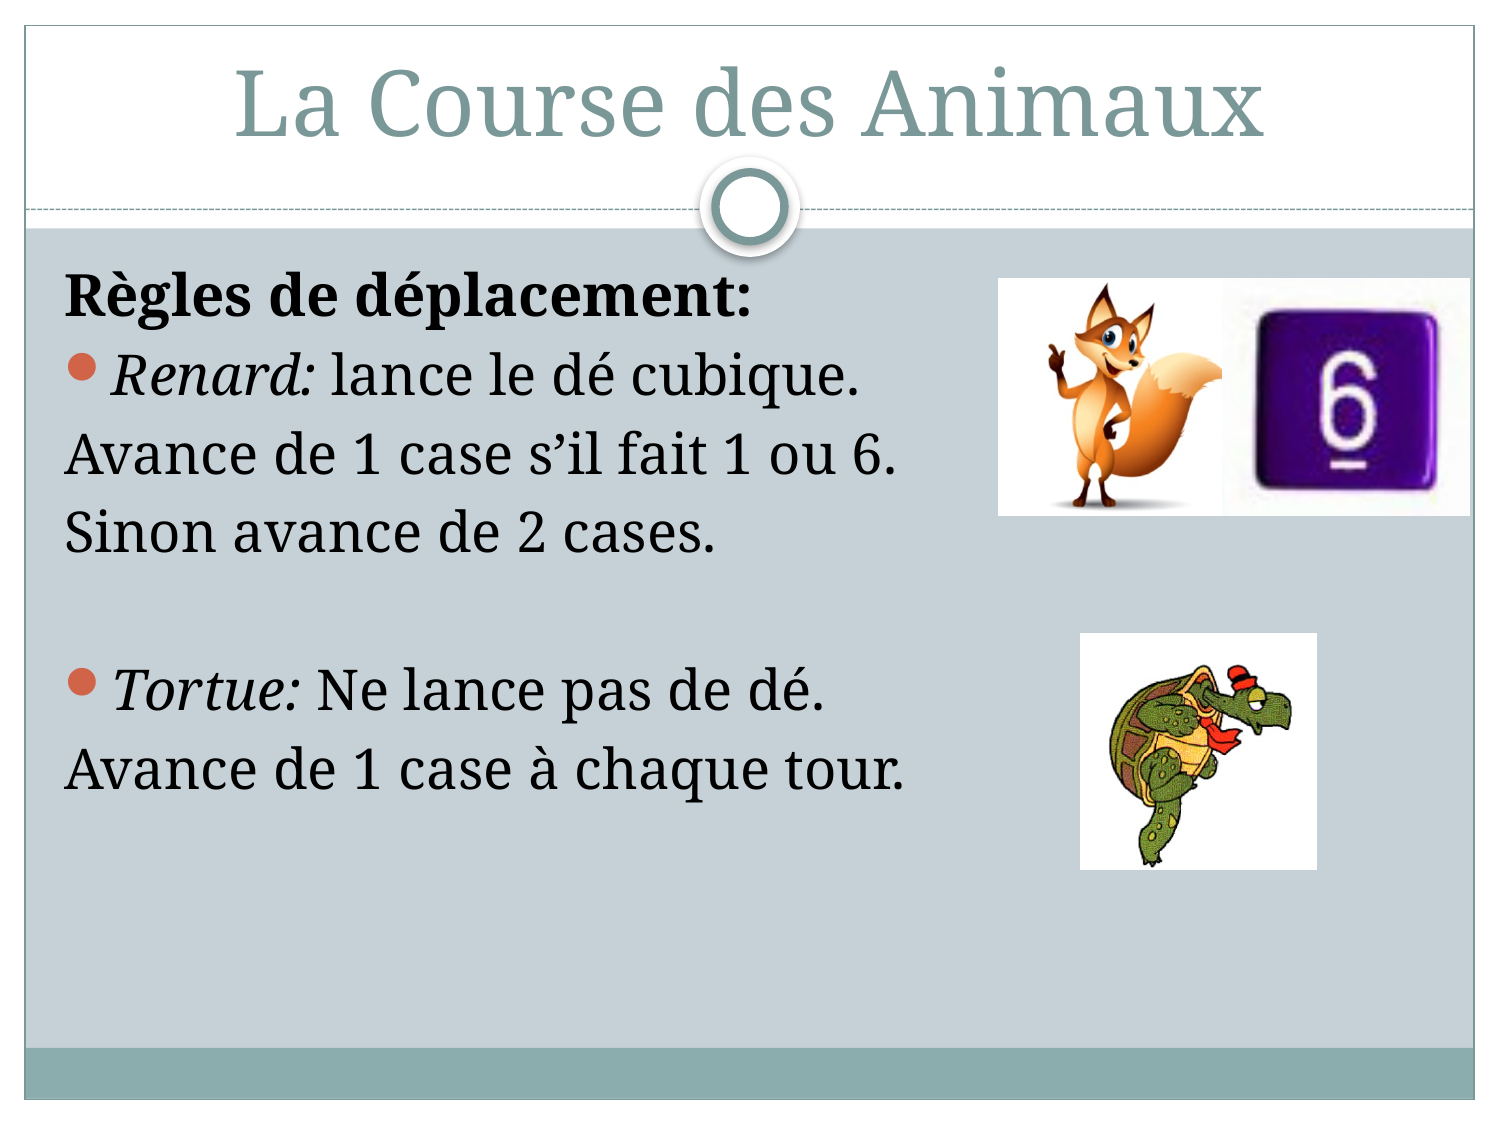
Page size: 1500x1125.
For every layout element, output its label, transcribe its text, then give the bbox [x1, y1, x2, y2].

picture [997, 278, 1470, 516]
picture [1080, 633, 1318, 870]
list Règles de déplacement: Renard: lance le dé cubique. Avance de 1 case s’il fait 1 ou 6. Sinon avance de 2 cases. Tortue: Ne lance pas de dé. Avance de 1 case à chaque tour. [49, 250, 1445, 1001]
title La Course des Animaux [49, 37, 1450, 162]
